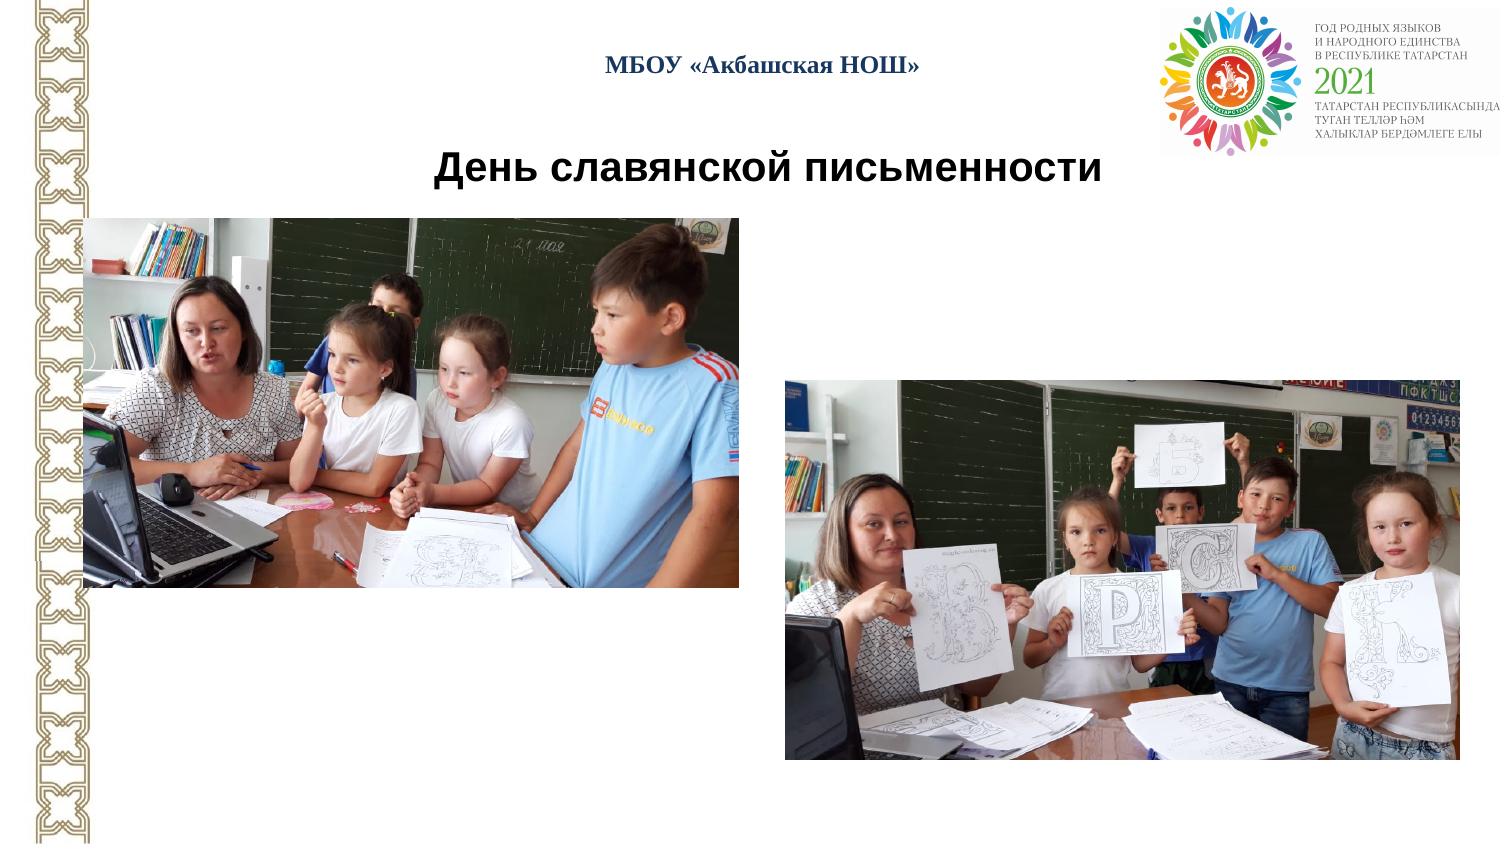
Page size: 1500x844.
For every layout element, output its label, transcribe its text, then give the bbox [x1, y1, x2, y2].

title День славянской письменности [153, 105, 1384, 198]
slide_number 2 [1149, 1, 1500, 40]
picture [0, 0, 1500, 844]
text_box МБОУ «Акбашская НОШ» [100, 40, 1155, 87]
